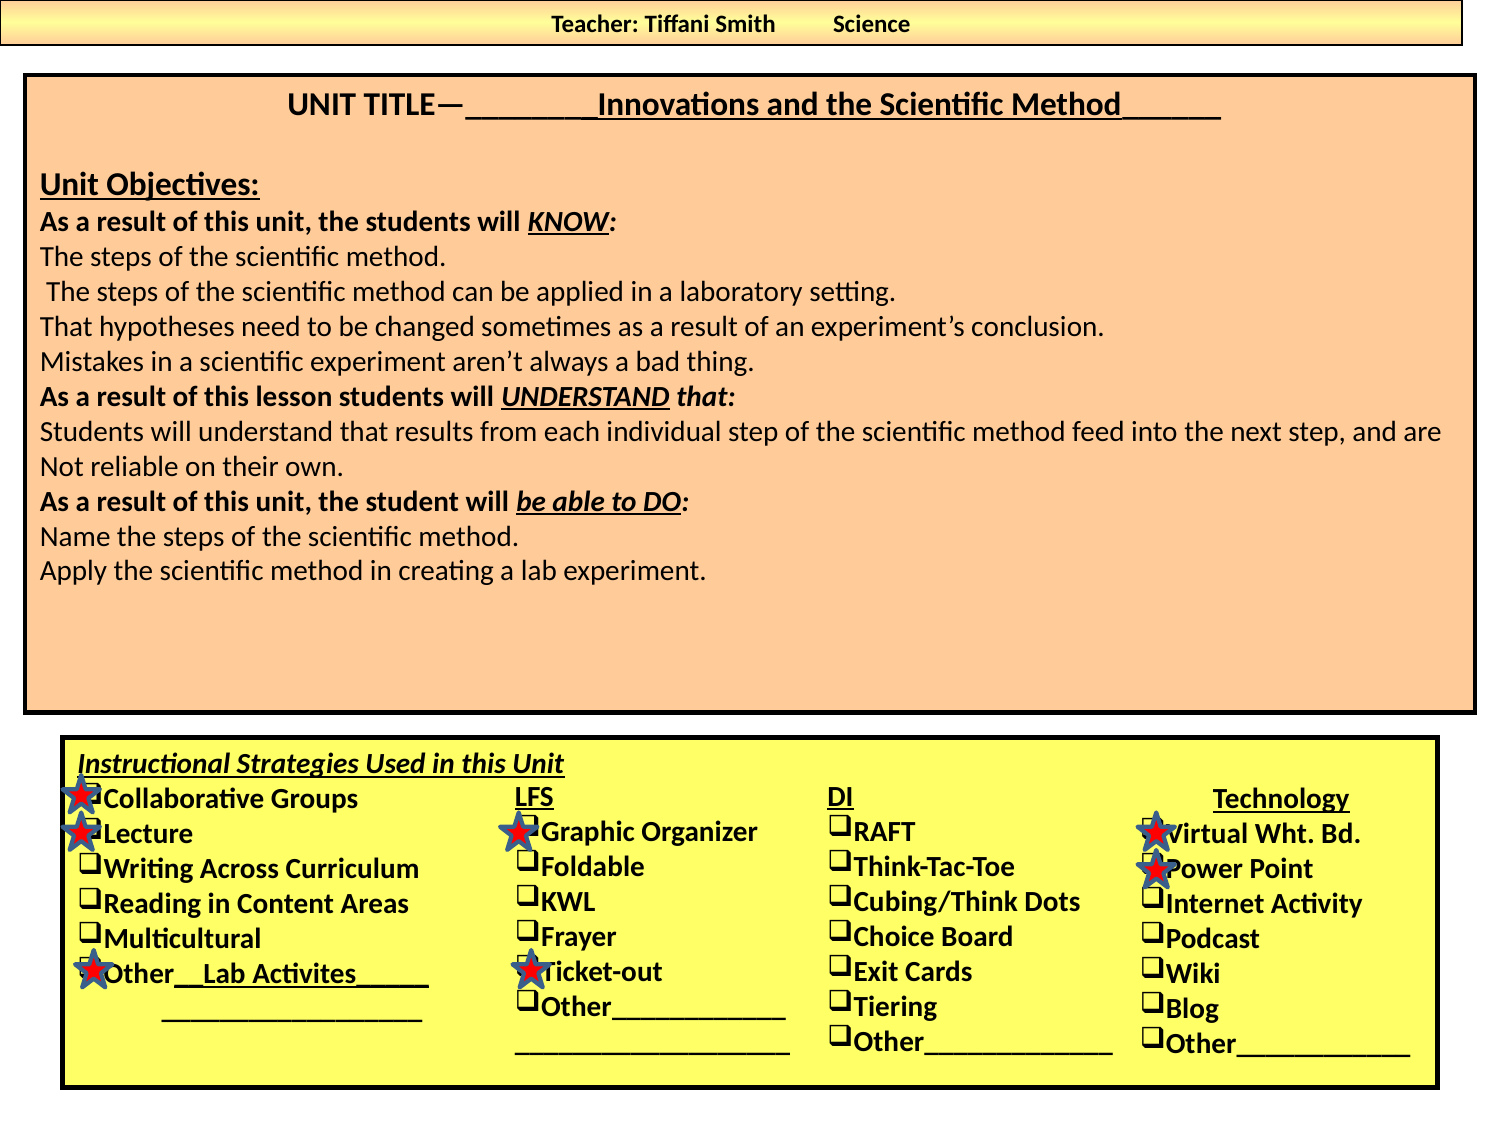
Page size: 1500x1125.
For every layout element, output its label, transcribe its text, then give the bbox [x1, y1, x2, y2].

text_box [60, 810, 102, 852]
text_box [498, 810, 540, 852]
text_box DI RAFT Think-Tac-Toe Cubing/Think Dots Choice Board Exit Cards Tiering Other_____________ [812, 724, 1150, 1065]
text_box LFS Graphic Organizer Foldable KWL Frayer Ticket-out Other____________ ___________________ [499, 724, 812, 1065]
text_box UNIT TITLE—________Innovations and the Scientific Method______ Unit Objectives: As a result of this unit, the students will KNOW: The steps of the scientific method. The steps of the scientific method can be applied in a laboratory setting. That hypotheses need to be changed sometimes as a result of an experiment’s conclusion. Mistakes in a scientific experiment aren’t always a bad thing. As a result of this lesson students will UNDERSTAND that: Students will understand that results from each individual step of the scientific method feed into the next step, and are Not reliable on their own. As a result of this unit, the student will be able to DO: Name the steps of the scientific method. Apply the scientific method in creating a lab experiment. [24, 75, 1475, 713]
text_box [1135, 810, 1177, 852]
text_box Technology Virtual Wht. Bd. Power Point Internet Activity Podcast Wiki Blog Other____________ [1124, 737, 1438, 1067]
text_box [60, 772, 102, 815]
text_box [1135, 847, 1177, 890]
text_box [510, 947, 552, 990]
text_box Instructional Strategies Used in this Unit Collaborative Groups Lecture Writing Across Curriculum Reading in Content Areas Multicultural Other__Lab Activites_____ __________________ [62, 737, 1438, 1088]
text_box Teacher: Tiffani Smith Science [0, 0, 1463, 45]
text_box [73, 947, 115, 990]
